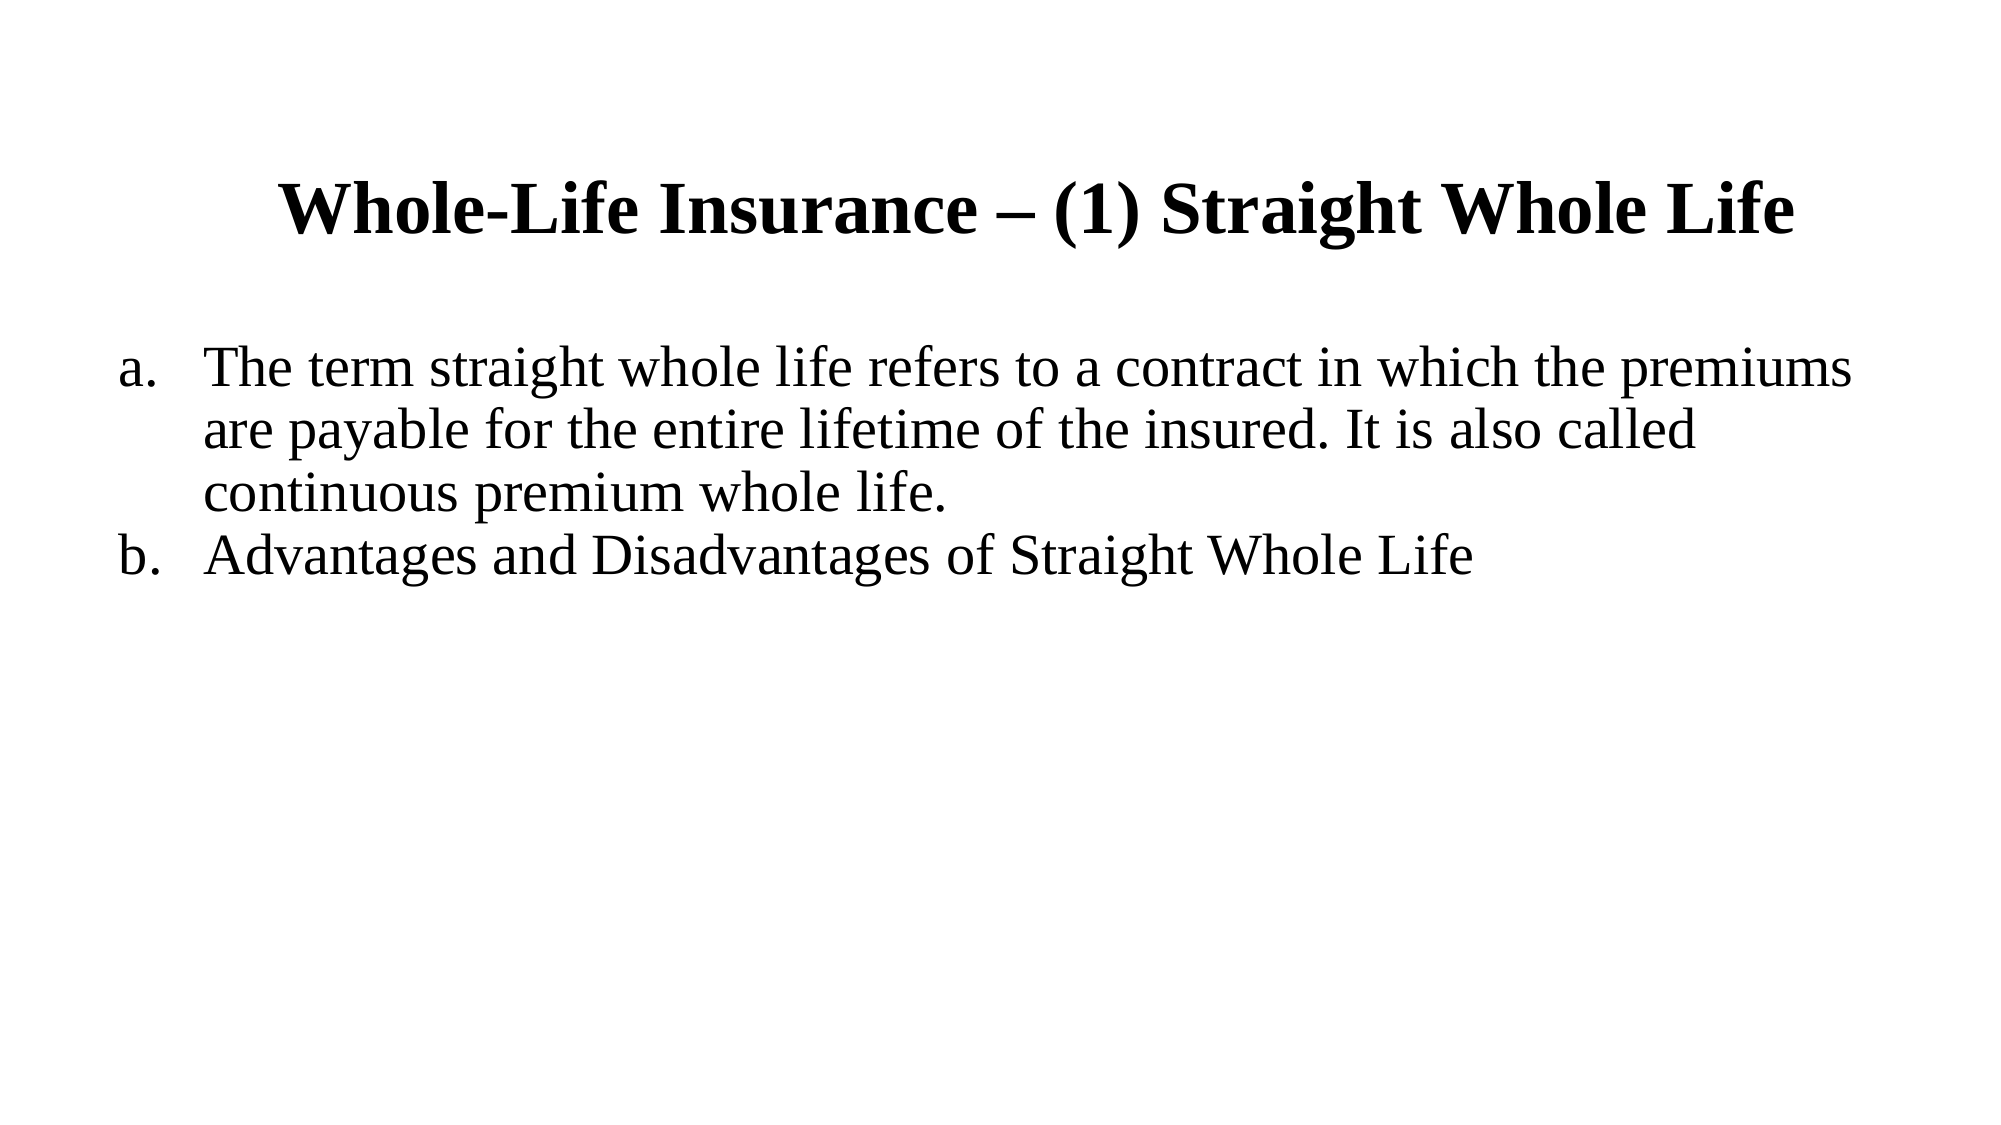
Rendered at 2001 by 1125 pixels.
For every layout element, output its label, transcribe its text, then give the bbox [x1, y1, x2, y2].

title Whole-Life Insurance – (1) Straight Whole Life [262, 147, 2000, 272]
list The term straight whole life refers to a contract in which the premiums are payable for the entire lifetime of the insured. It is also called continuous premium whole life. Advantages and Disadvantages of Straight Whole Life [103, 328, 1955, 971]
